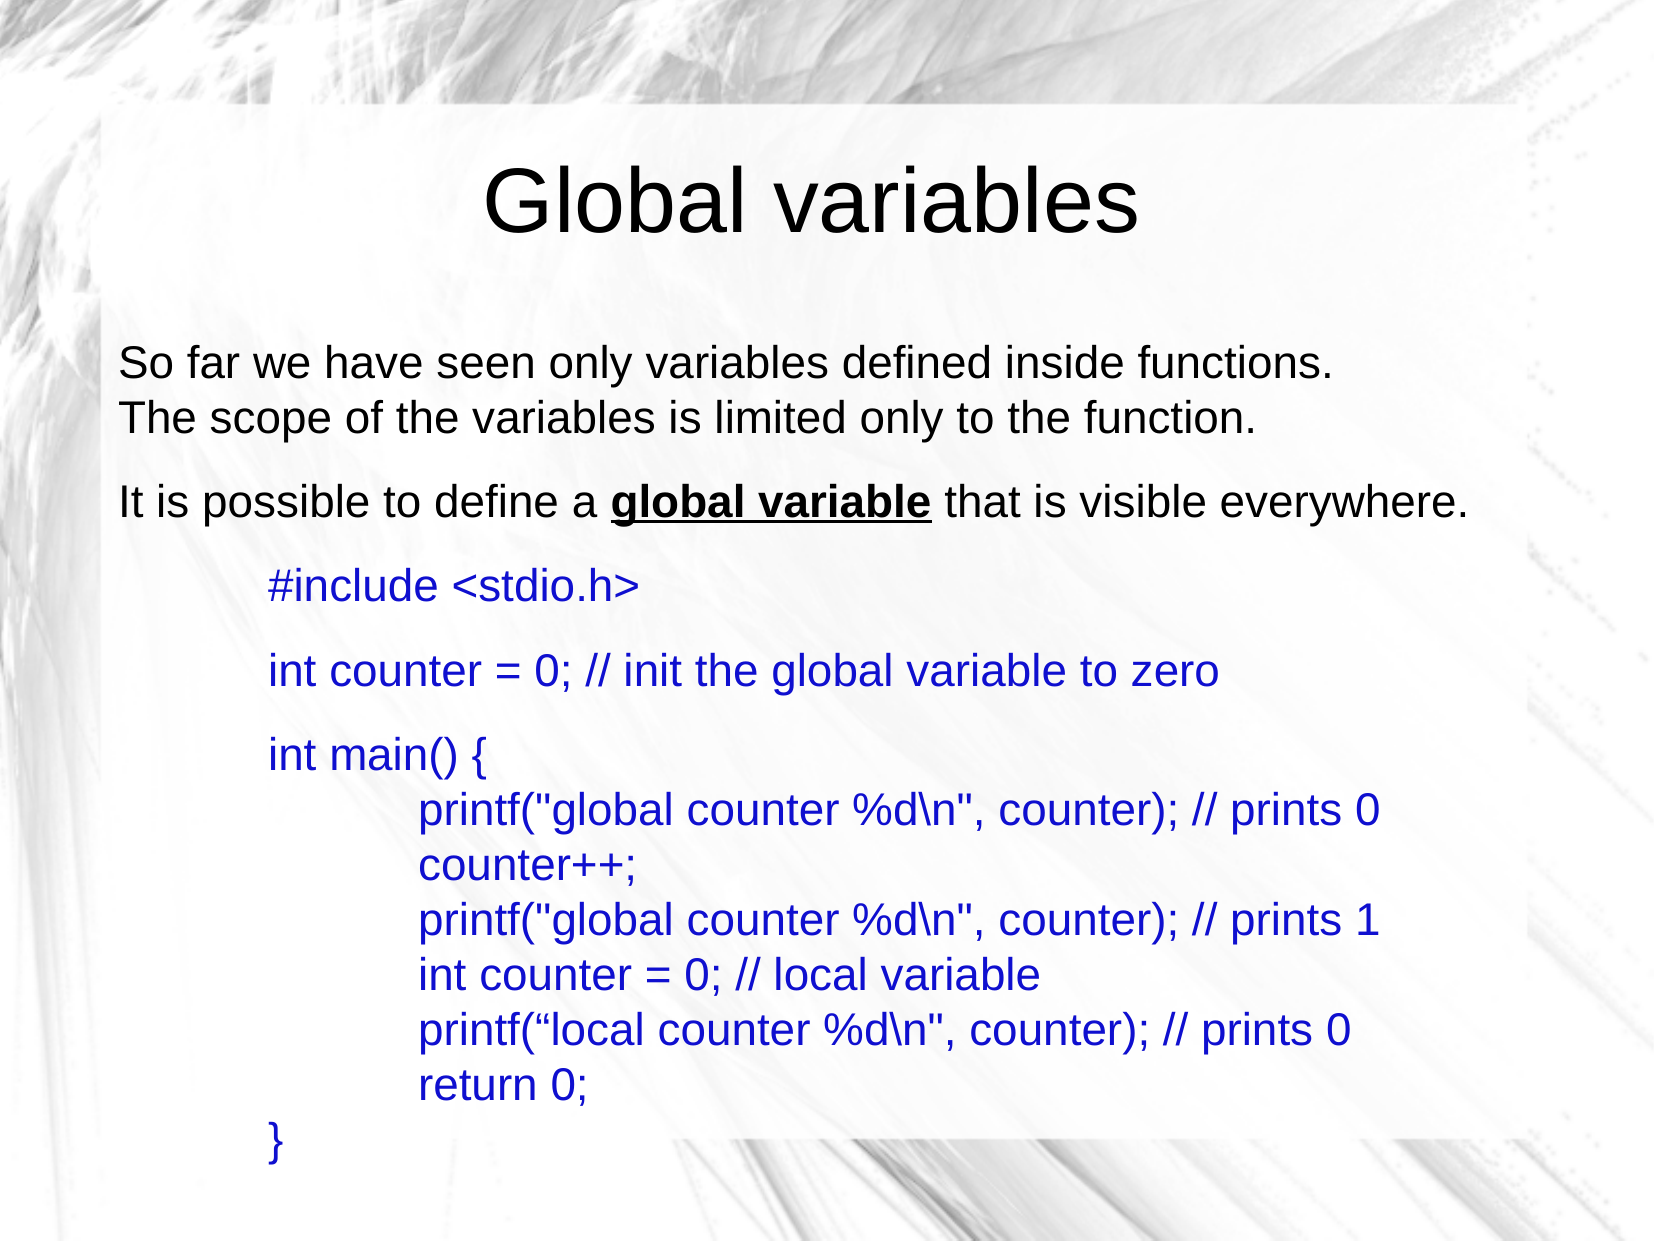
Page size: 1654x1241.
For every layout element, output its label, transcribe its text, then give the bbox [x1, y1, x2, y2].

title Global variables [118, 93, 1506, 299]
list So far we have seen only variables defined inside functions. The scope of the variables is limited only to the function. It is possible to define a global variable that is visible everywhere. #include <stdio.h> int counter = 0; // init the global variable to zero int main() { printf("global counter %d\n", counter); // prints 0 counter++; printf("global counter %d\n", counter); // prints 1 int counter = 0; // local variable printf(“local counter %d\n", counter); // prints 0 return 0; } [118, 332, 1571, 1121]
picture [0, 0, 1654, 1241]
